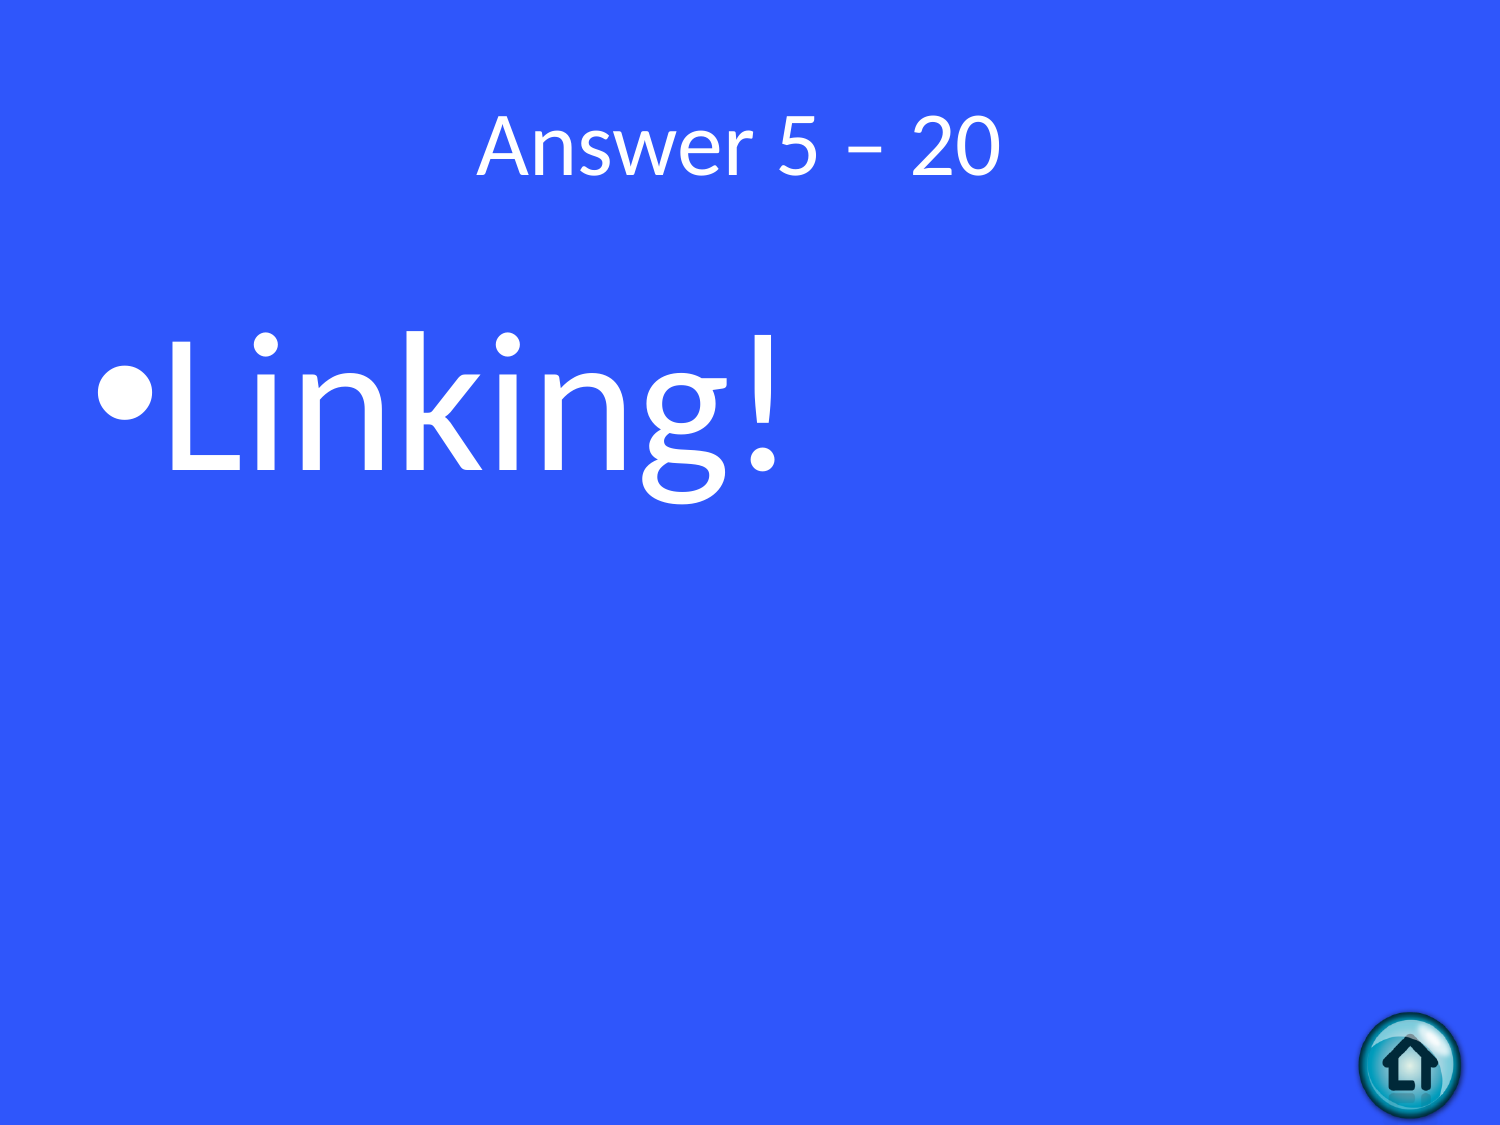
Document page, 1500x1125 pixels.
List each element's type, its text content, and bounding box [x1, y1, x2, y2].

list Linking! [75, 262, 1425, 1005]
title Answer 5 – 20 [75, 45, 1425, 233]
picture [1349, 1006, 1469, 1125]
